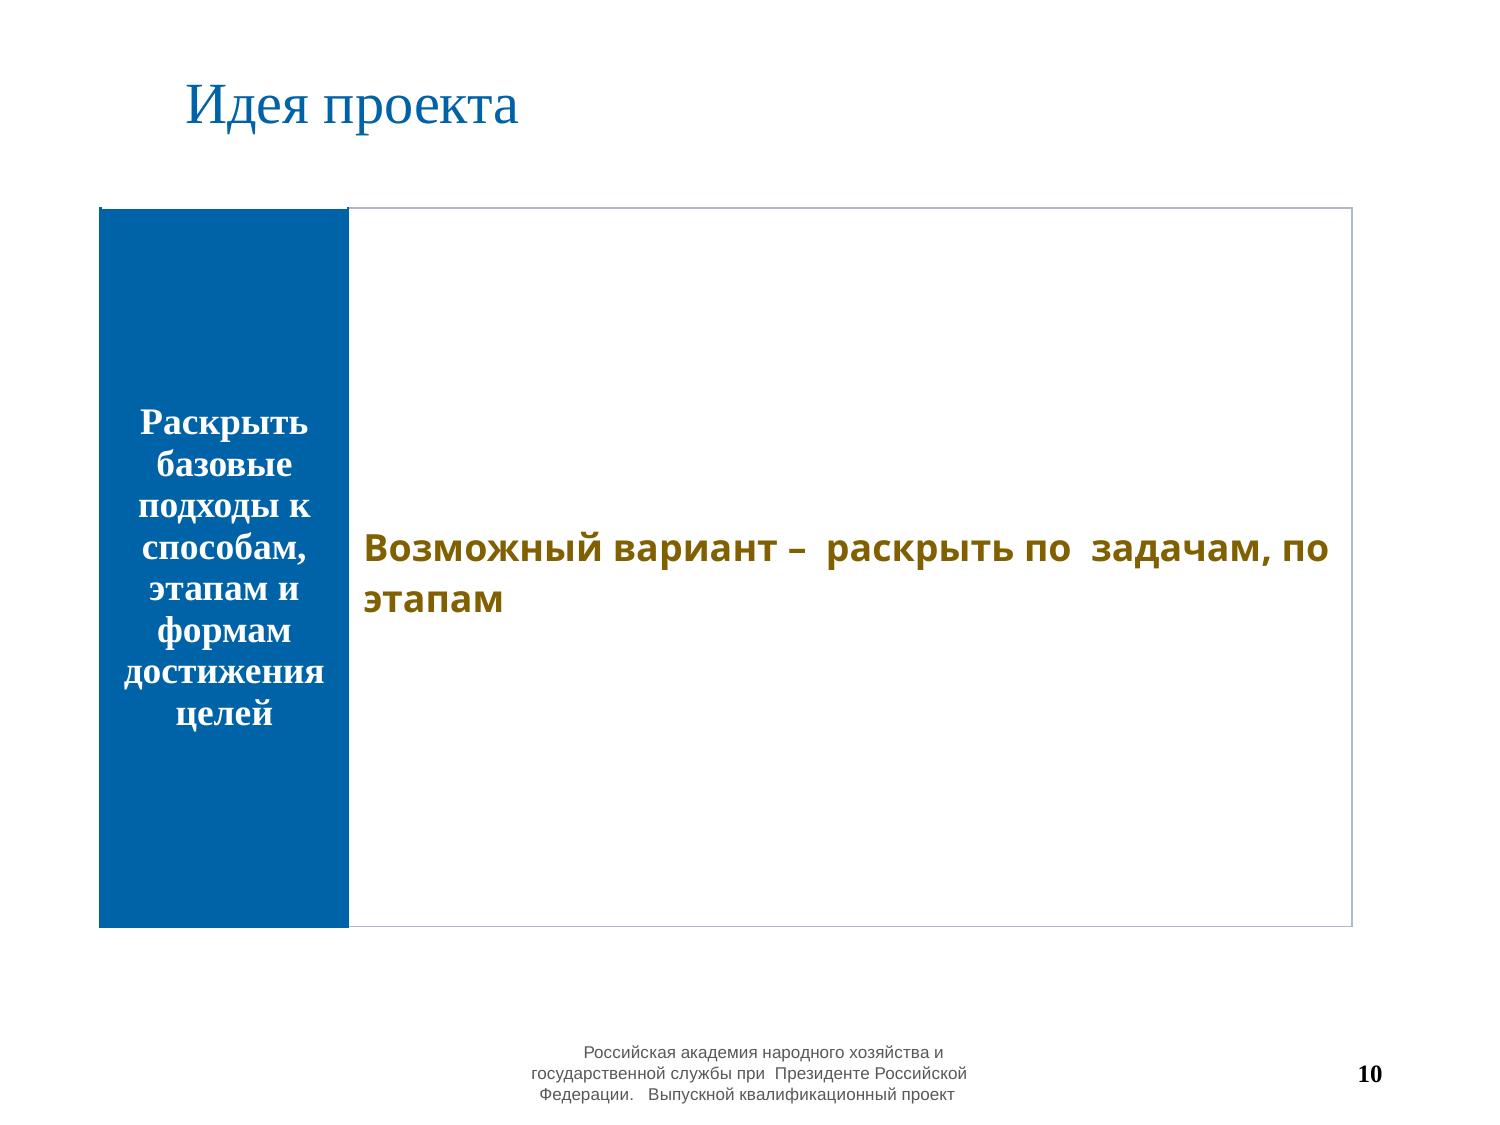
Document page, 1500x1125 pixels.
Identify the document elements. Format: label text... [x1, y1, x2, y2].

text_box Идея проекта [126, 62, 1500, 144]
footer Российская академия народного хозяйства и государственной службы при Президенте Российской Федерации. Выпускной квалификационный проект [496, 1042, 1004, 1103]
slide_number 10 [1060, 1042, 1398, 1103]
table_header Раскрыть базовые подходы к способам, этапам и формам достижения целей [102, 209, 347, 925]
table_header Возможный вариант – раскрыть по задачам, по этапам [349, 209, 1351, 926]
